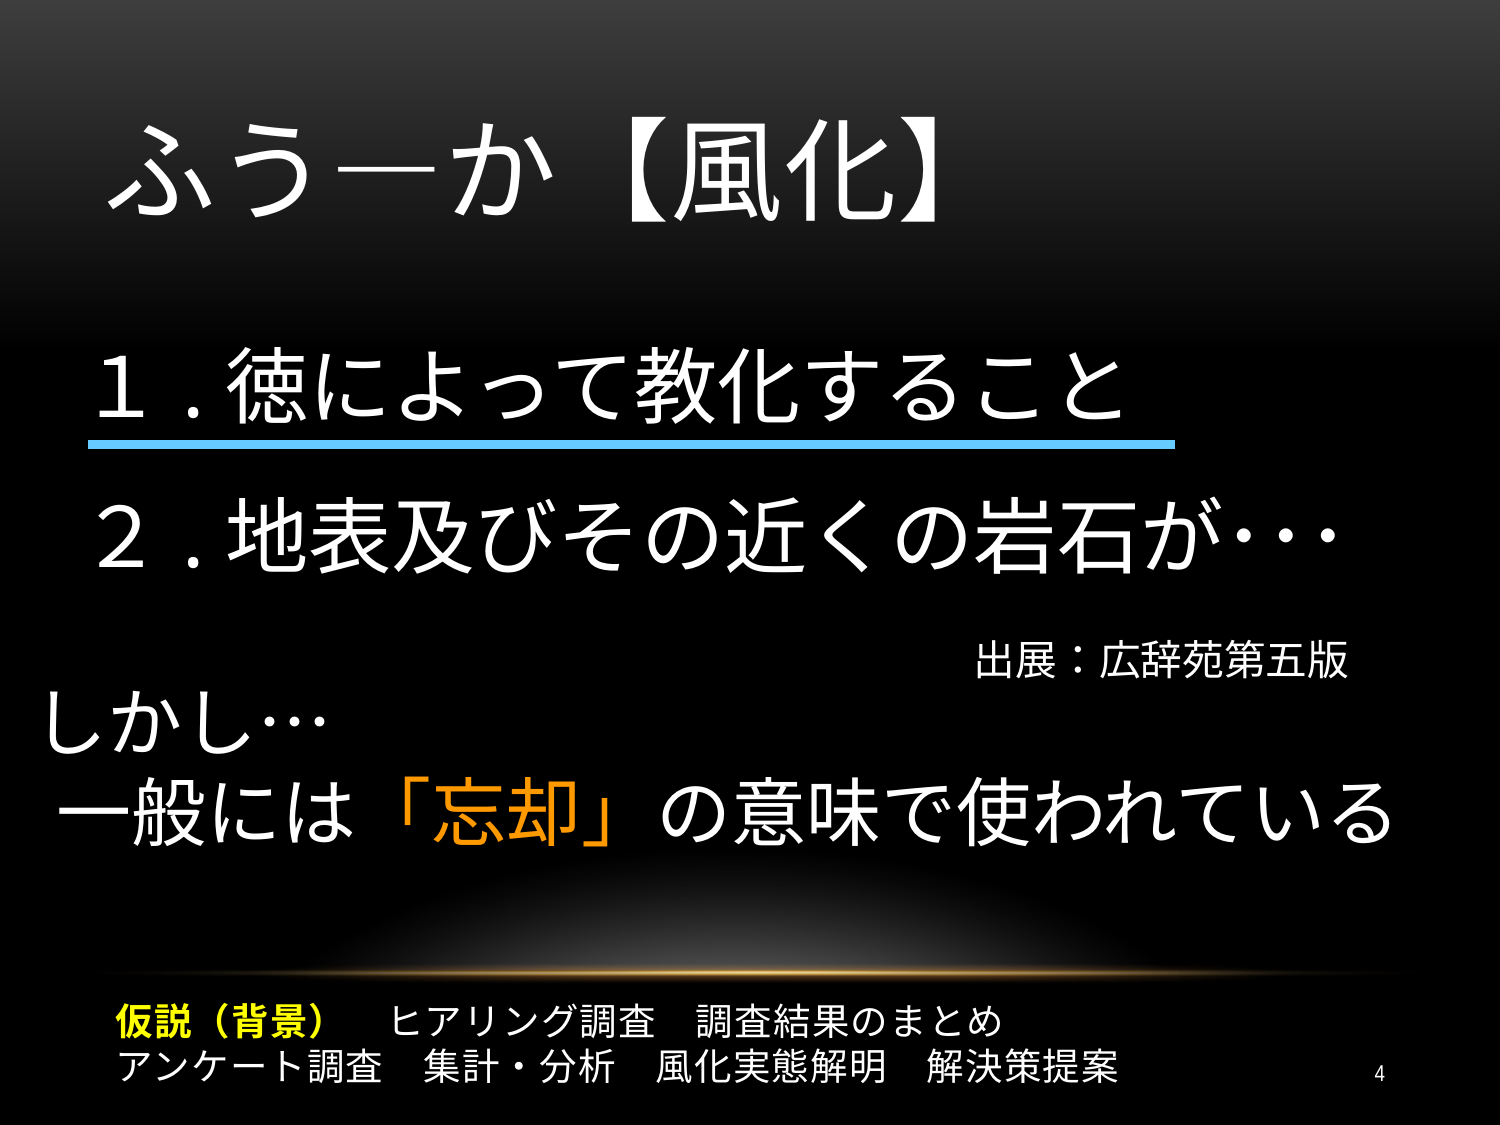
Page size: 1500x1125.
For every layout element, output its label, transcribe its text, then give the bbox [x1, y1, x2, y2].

footer 仮説（背景） ヒアリング調査 調査結果のまとめ アンケート調査 集計・分析 風化実態解明 解決策提案 [100, 975, 1459, 1111]
text_box しかし… 一般には「忘却」の意味で使われている [17, 667, 1440, 863]
title ふう―か【風化】 [88, 113, 1389, 243]
picture [0, 0, 1500, 1125]
text_box １.徳によって教化すること ２.地表及びその近くの岩石が･･･ 出展：広辞苑第五版 [64, 326, 1365, 667]
